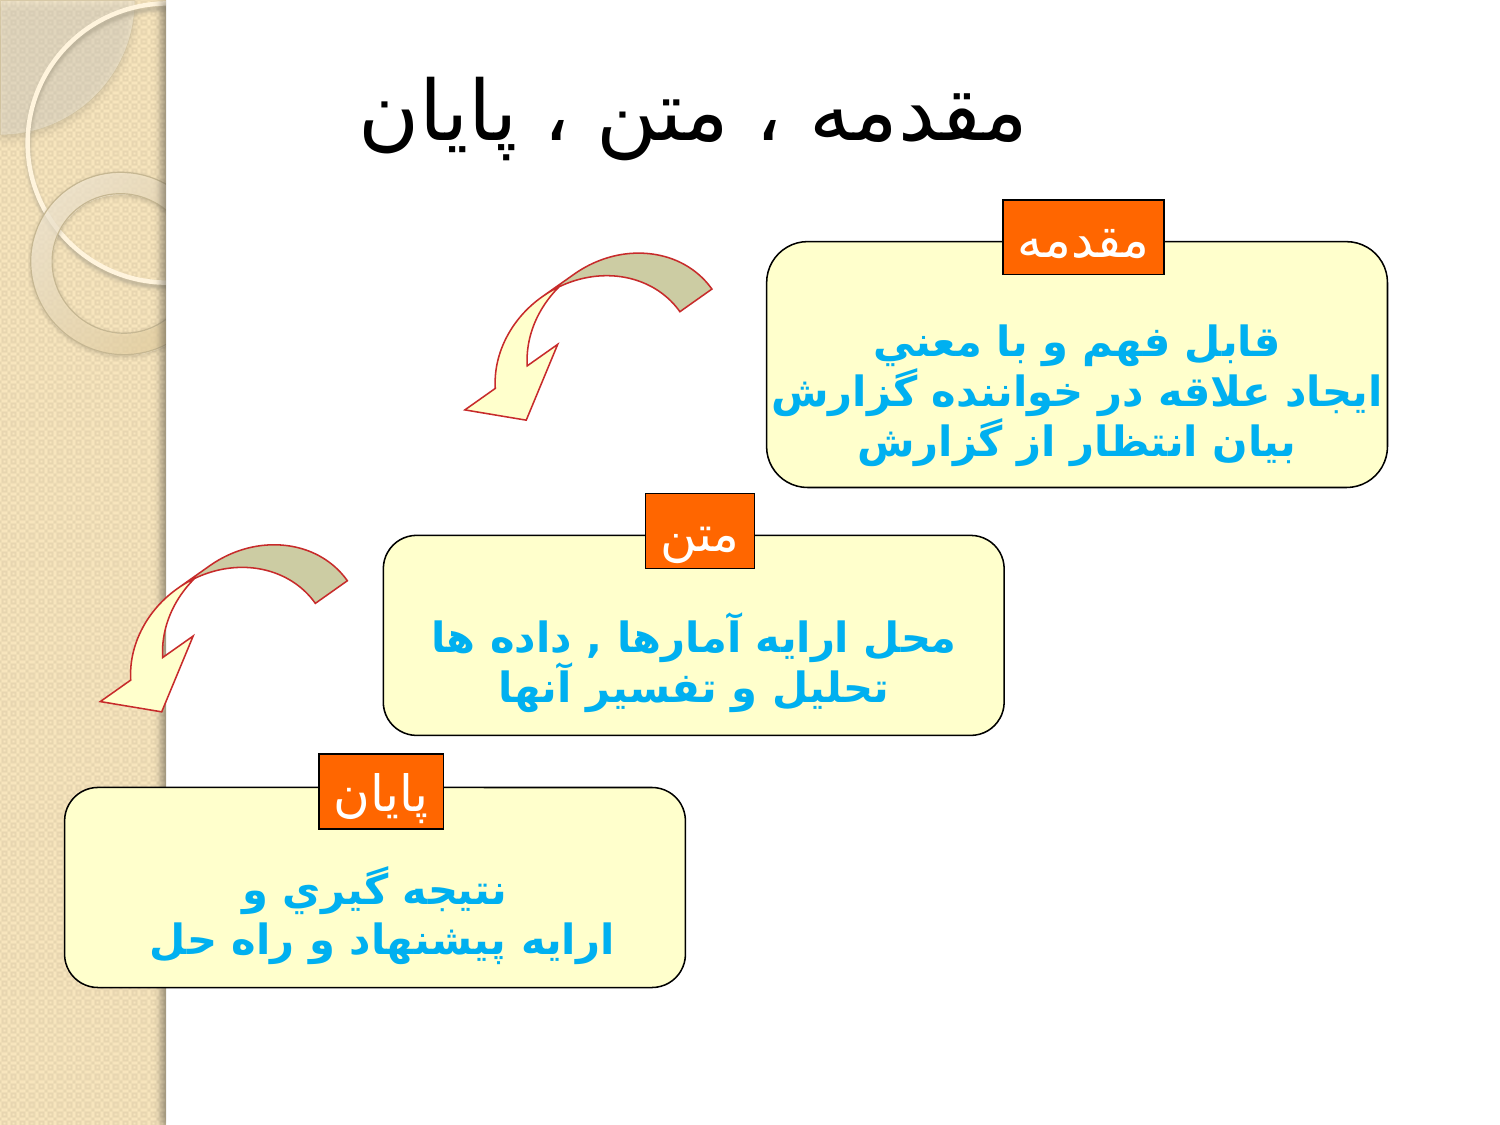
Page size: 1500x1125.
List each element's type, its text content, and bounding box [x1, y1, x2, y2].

text_box قابل فهم و با معني ايجاد علاقه در خواننده گزارش بيان انتظار از گزارش [766, 241, 1388, 488]
text_box مقدمه [1002, 199, 1165, 275]
text_box پايان [318, 754, 444, 829]
text_box [464, 253, 712, 421]
text_box نتيجه گيري و ارايه پيشنهاد و راه حل [64, 787, 686, 988]
text_box [100, 544, 348, 712]
text_box متن [645, 493, 755, 569]
text_box مقدمه ، متن ، پایان [287, 50, 1101, 165]
text_box محل ارايه آمارها , داده ها تحليل و تفسير آنها [383, 535, 1005, 736]
